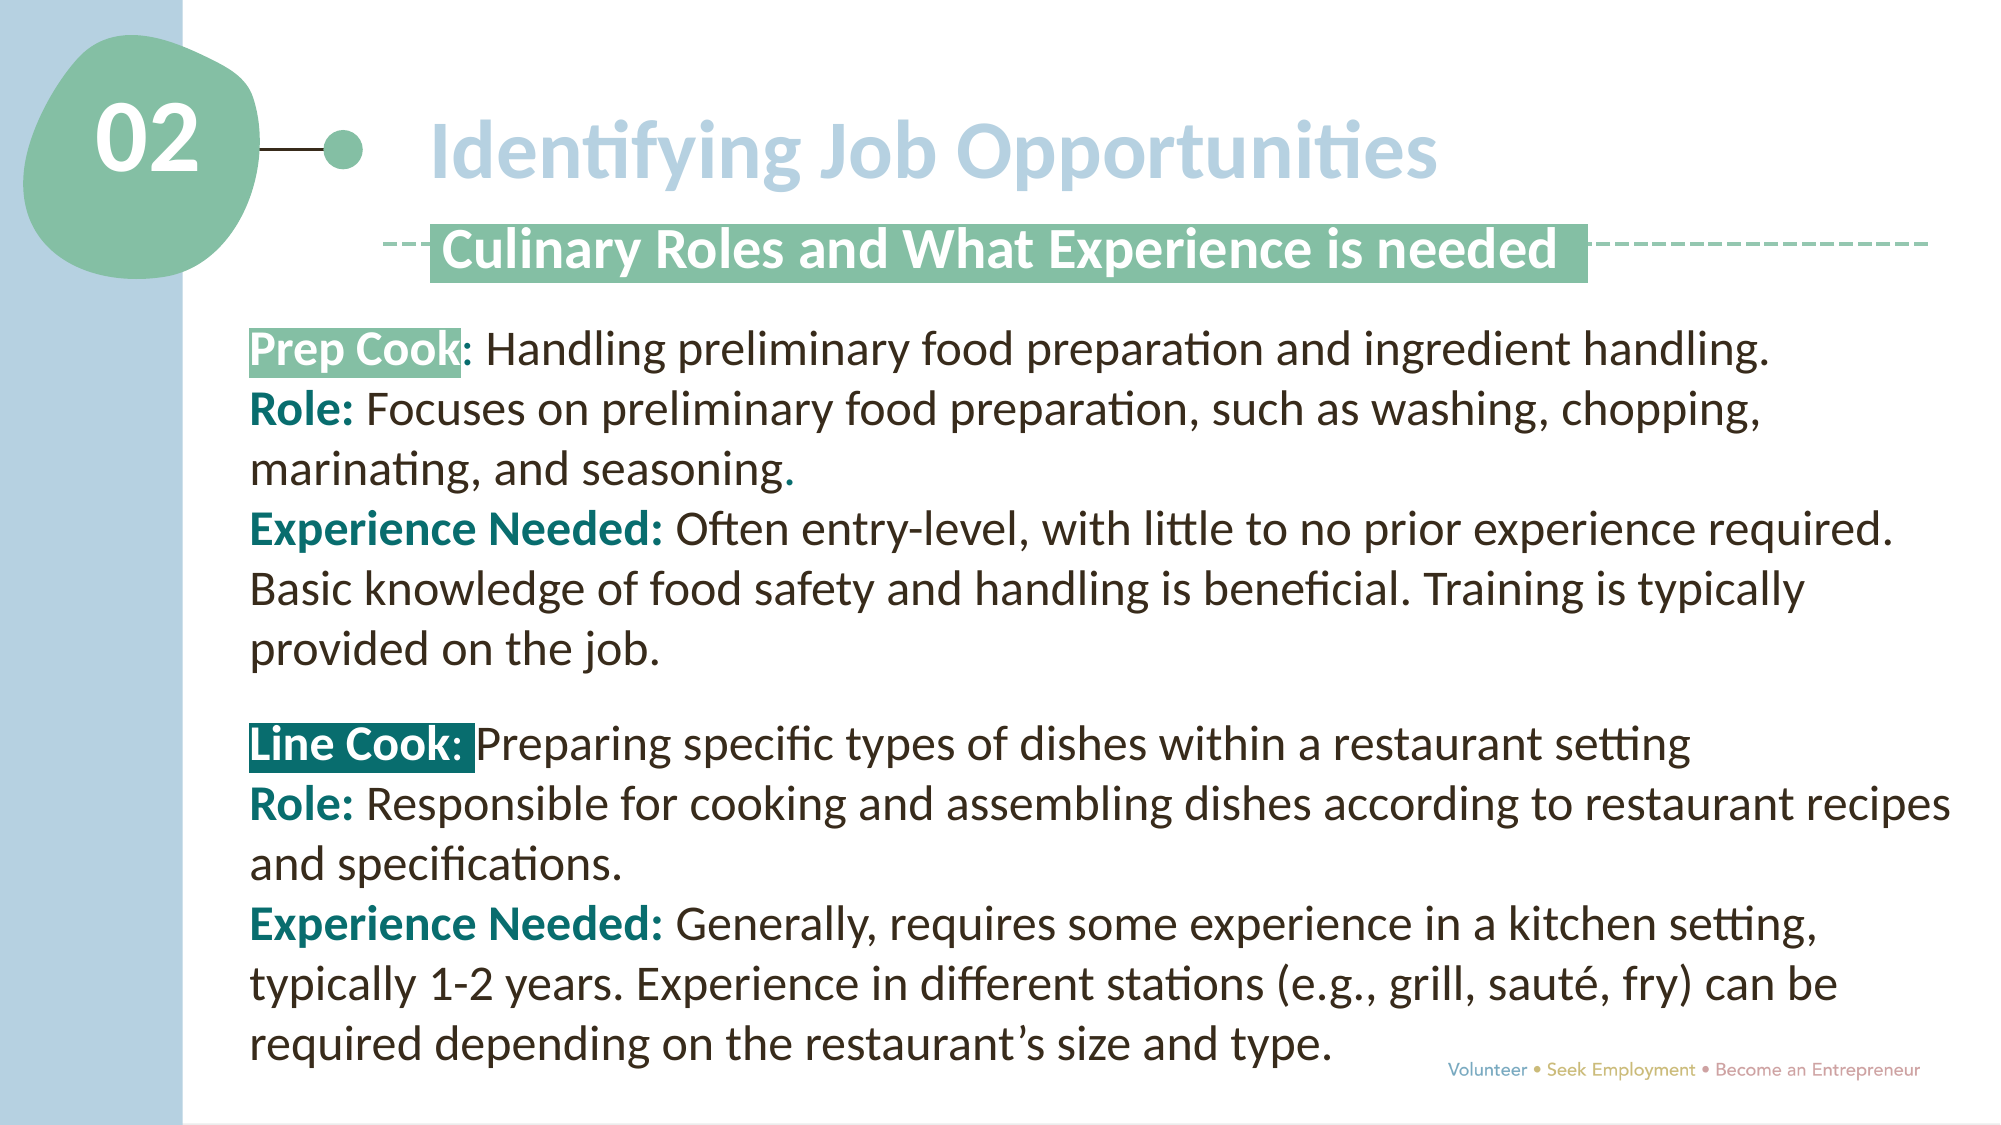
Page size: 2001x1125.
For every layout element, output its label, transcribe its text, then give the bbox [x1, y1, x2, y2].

text_box [55, 35, 249, 88]
text_box [34, 230, 234, 280]
text_box 02 [21, 88, 275, 230]
text_box Culinary Roles and What Experience is needed: [414, 202, 1707, 243]
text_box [110, 129, 363, 170]
text_box Culinary Roles and What Experience is needed: [414, 244, 1707, 288]
text_box Prep Cook: Handling preliminary food preparation and ingredient handling. Role: Focuses on preliminary food preparation, such as washing, chopping, marinating, and seasoning. Experience Needed: Often entry-level, with little to no prior experience required. Basic knowledge of food safety and handling is beneficial. Training is typically provided on the job. Line Cook: Preparing specific types of dishes within a restaurant setting Role: Responsible for cooking and assembling dishes according to restaurant recipes and specifications. Experience Needed: Generally, requires some experience in a kitchen setting, typically 1-2 years. Experience in different stations (e.g., grill, sauté, fry) can be required depending on the restaurant’s size and type. . [234, 307, 1991, 1125]
text_box Identifying Job Opportunities [414, 108, 1675, 202]
text_box [0, 0, 184, 1125]
